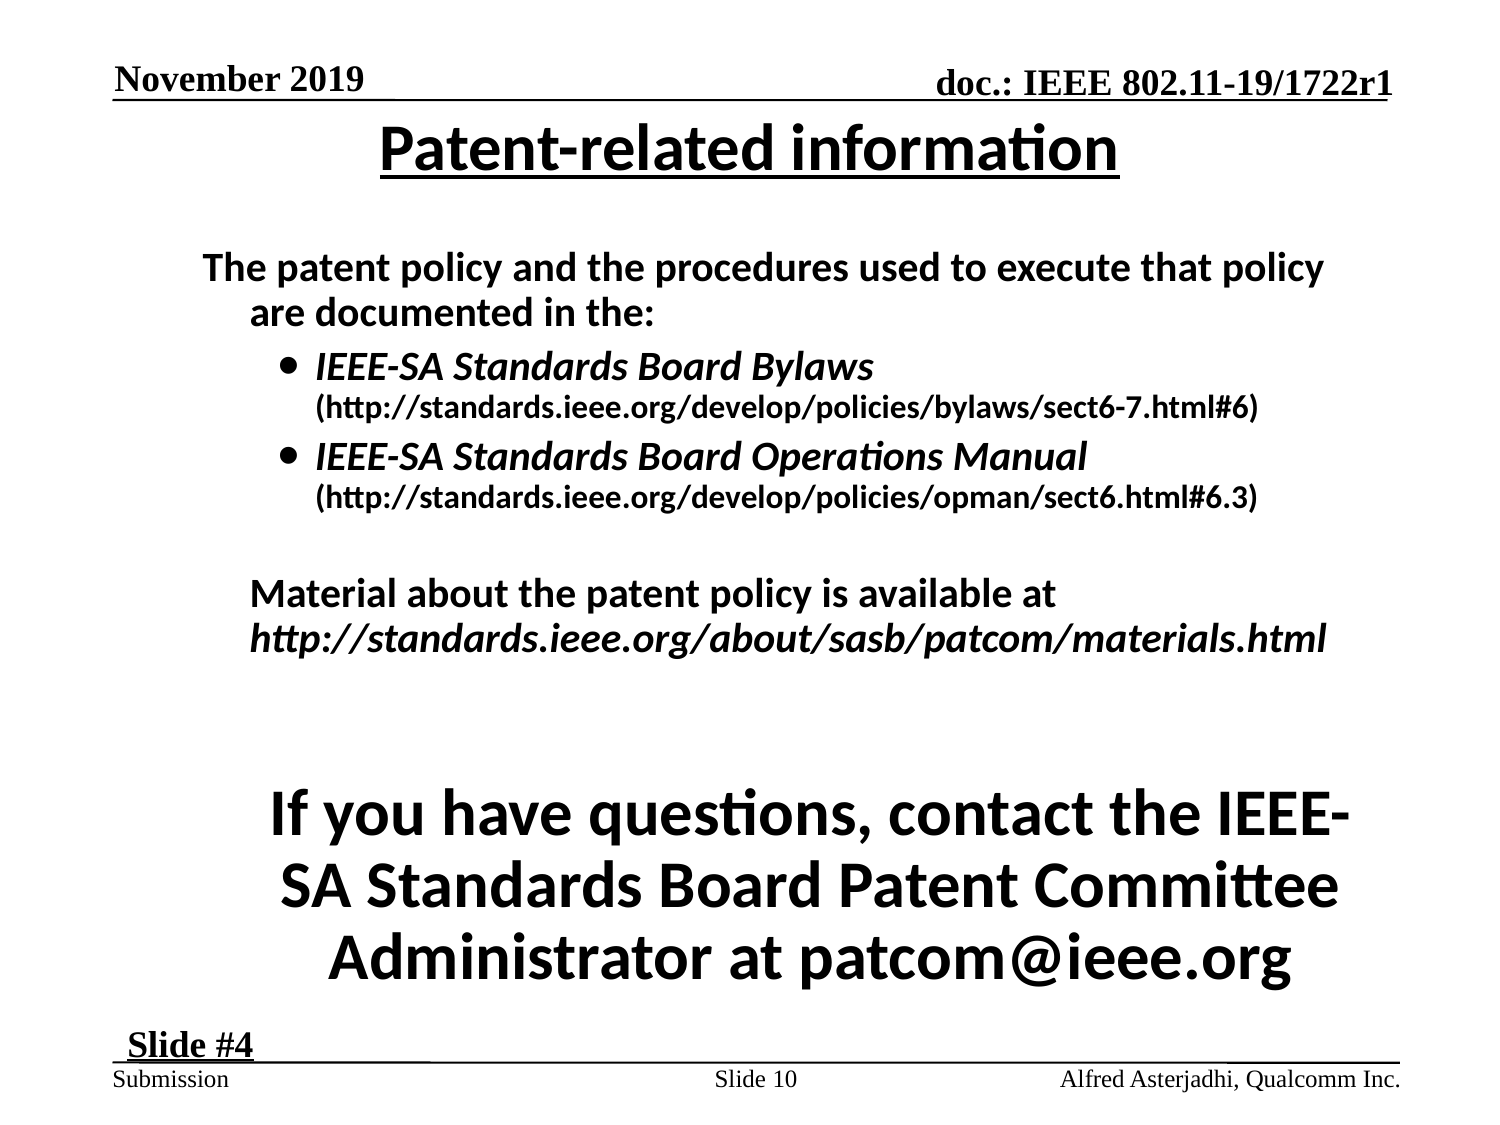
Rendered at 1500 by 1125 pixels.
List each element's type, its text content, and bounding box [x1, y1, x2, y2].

text_box Slide #4 [112, 1012, 269, 1073]
footer Alfred Asterjadhi, Qualcomm Inc. [878, 1061, 1402, 1093]
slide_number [114, 54, 423, 100]
slide_number Slide 10 [712, 1061, 800, 1123]
title Patent-related information [112, 112, 1388, 176]
list The patent policy and the procedures used to execute that policy are documented in the: IEEE-SA Standards Board Bylaws (http://standards.ieee.org/develop/policies/bylaws/sect6-7.html#6) IEEE-SA Standards Board Operations Manual (http://standards.ieee.org/develop/policies/opman/sect6.html#6.3) Material about the patent policy is available at http://standards.ieee.org/about/sasb/patcom/materials.html If you have questions, contact the IEEE-SA Standards Board Patent Committee Administrator at patcom@ieee.org [112, 237, 1388, 913]
